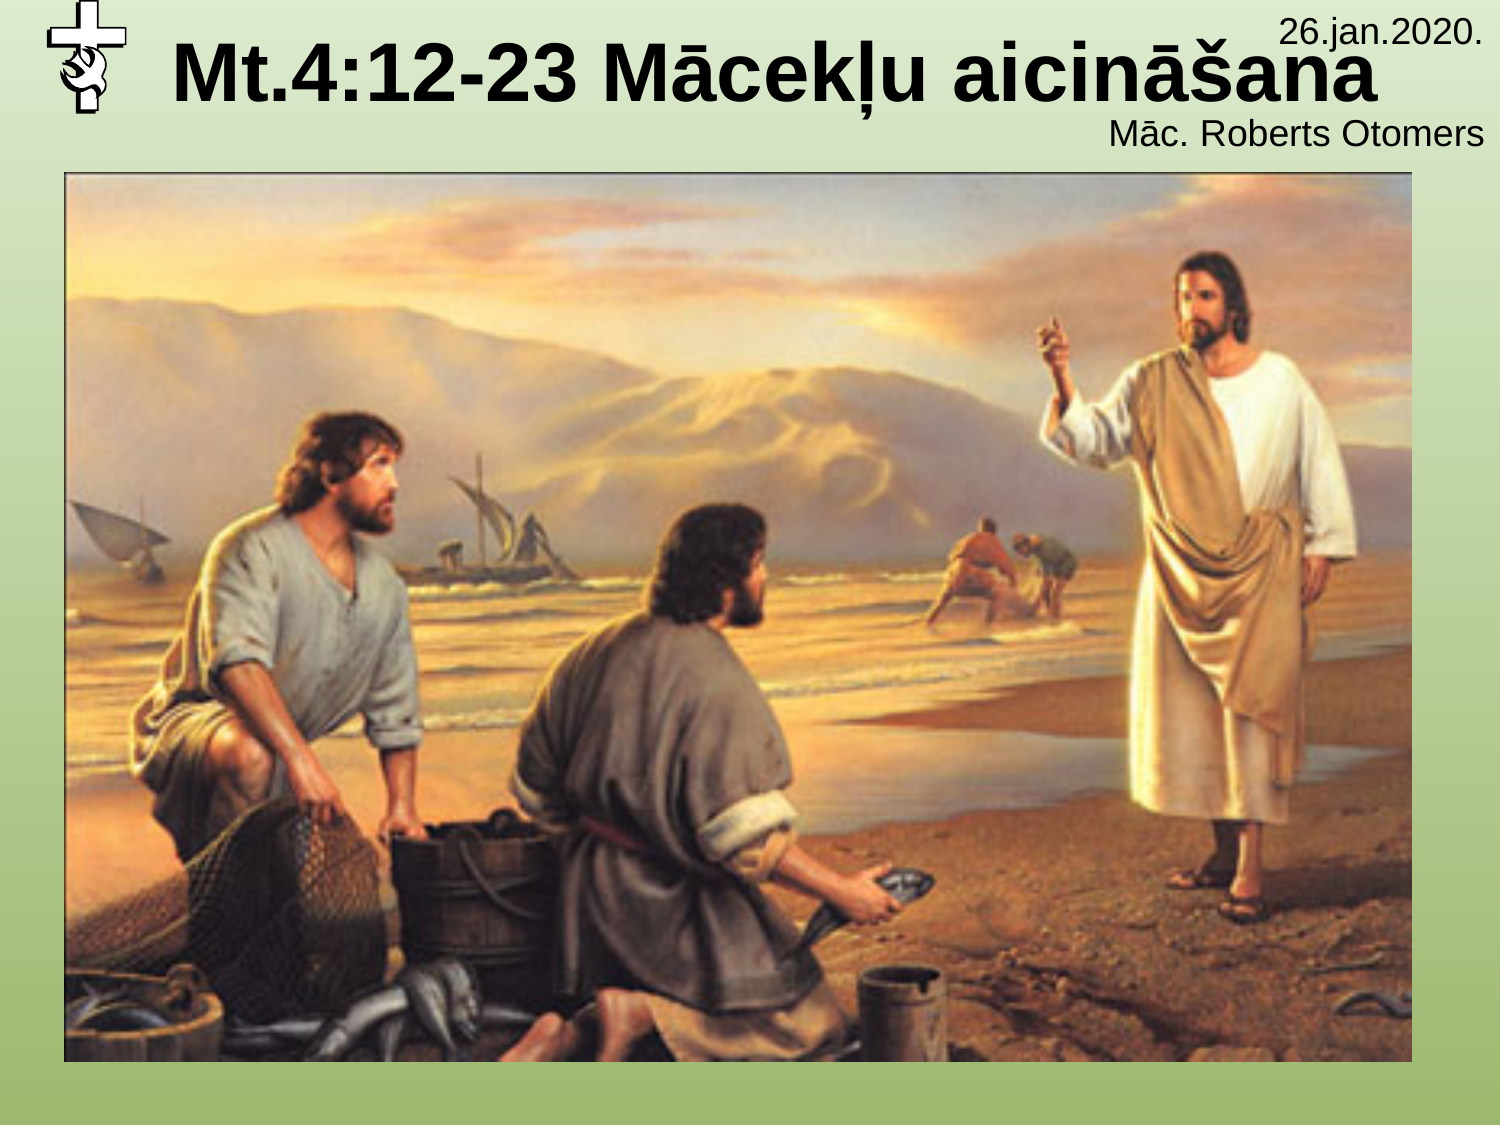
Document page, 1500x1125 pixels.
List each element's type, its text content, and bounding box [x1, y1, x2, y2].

title Mt.4:12-23 Mācekļu aicināšana [100, 0, 1451, 138]
text_box 26.jan.2020. [1263, 0, 1500, 60]
text_box Māc. Roberts Otomers [1009, 101, 1500, 162]
picture [64, 172, 1412, 1062]
picture [46, 0, 127, 114]
